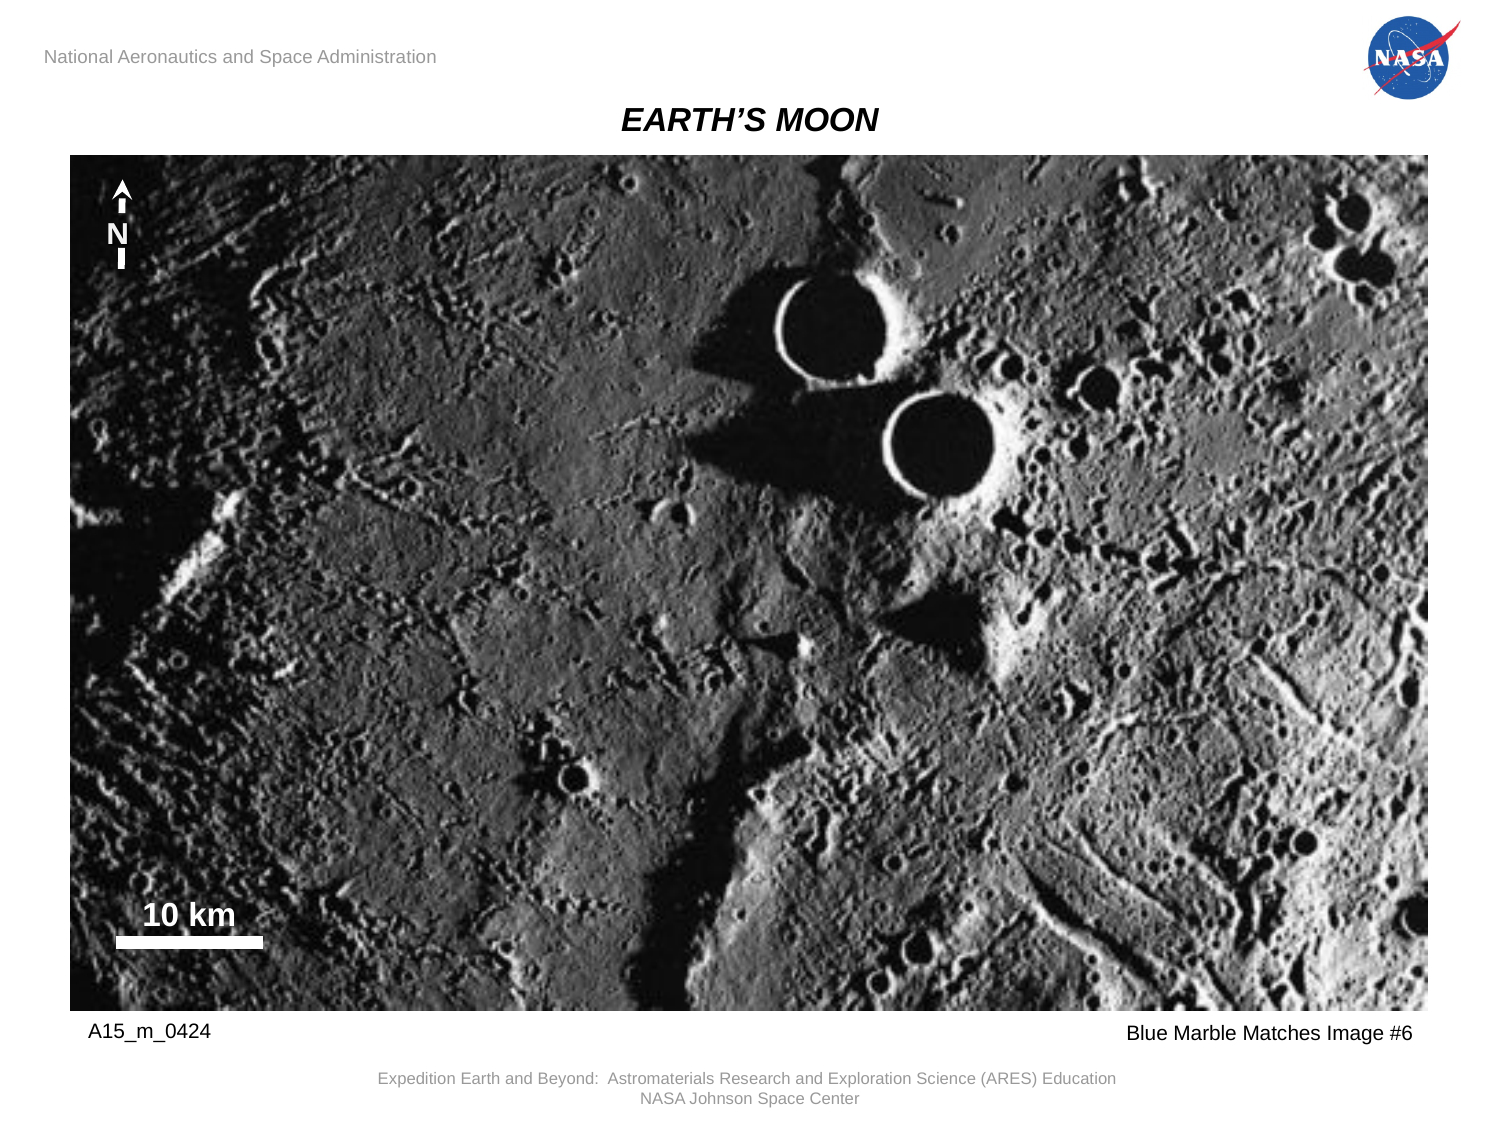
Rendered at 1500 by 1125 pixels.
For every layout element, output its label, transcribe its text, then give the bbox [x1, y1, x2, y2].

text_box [70, 155, 1430, 1053]
text_box EARTH’S MOON [381, 91, 1119, 146]
picture [1362, 15, 1461, 100]
